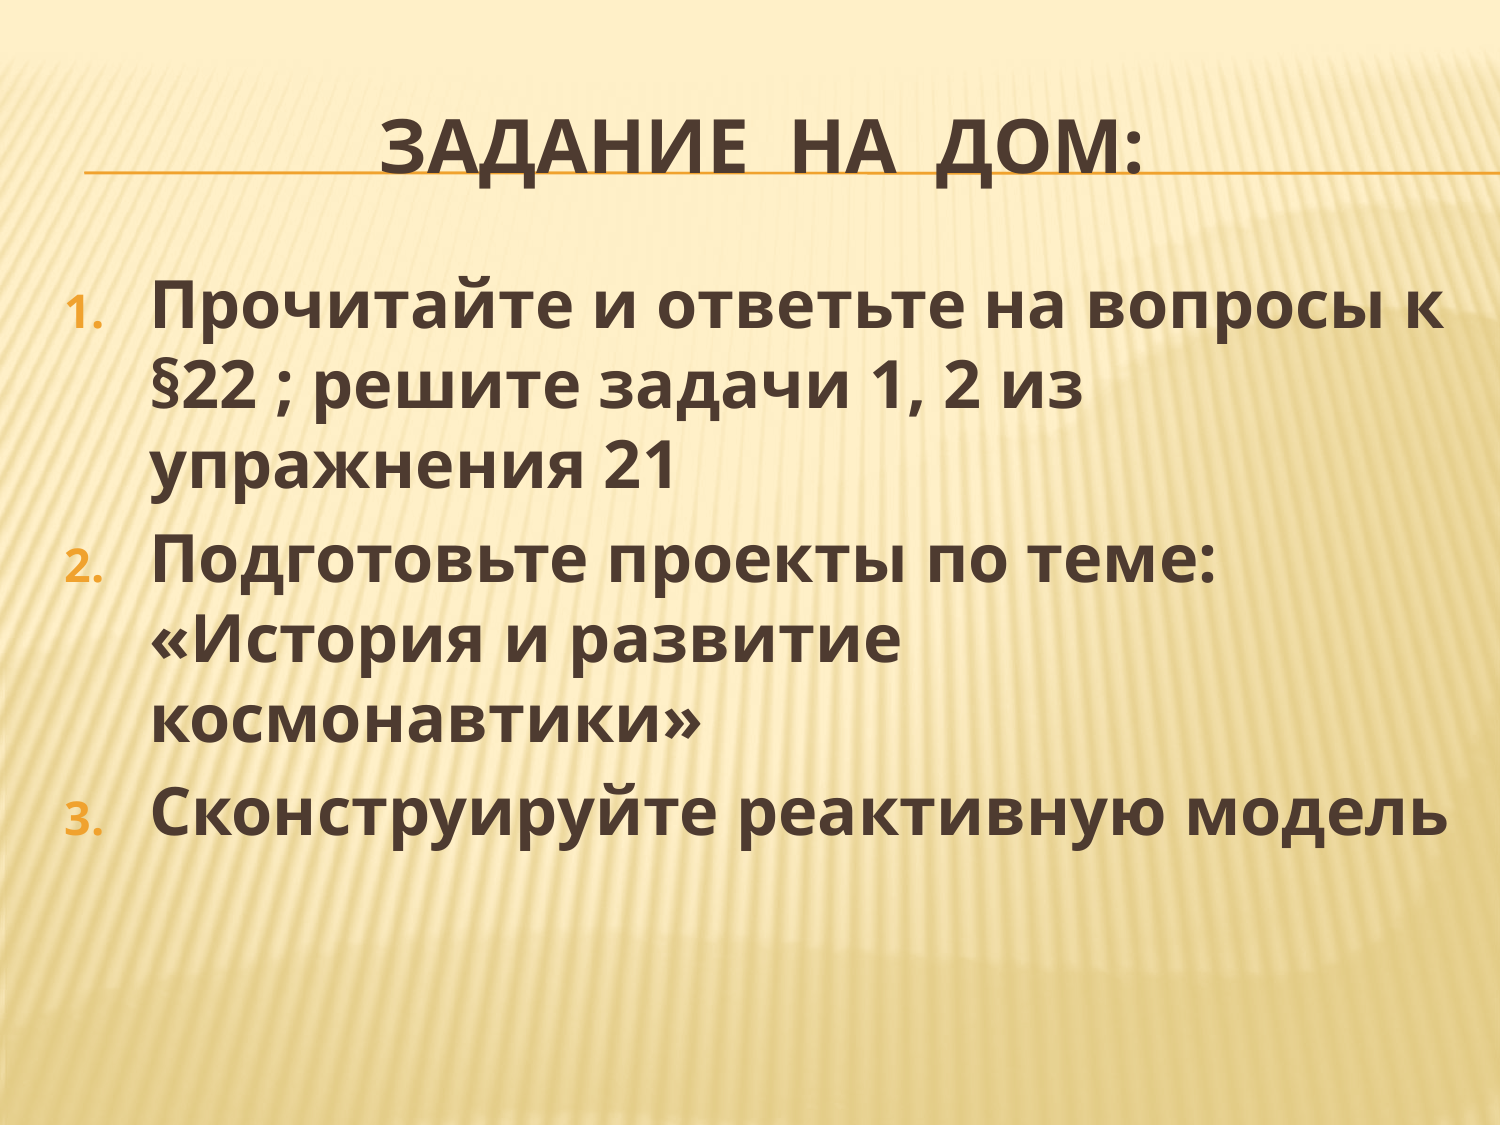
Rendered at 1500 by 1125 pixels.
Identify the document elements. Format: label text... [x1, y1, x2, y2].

title ЗАДАНИЕ НА ДОМ: [50, 75, 1475, 213]
list Прочитайте и ответьте на вопросы к §22 ; решите задачи 1, 2 из упражнения 21 Подготовьте проекты по теме: «История и развитие космонавтики» Сконструируйте реактивную модель [50, 254, 1475, 998]
